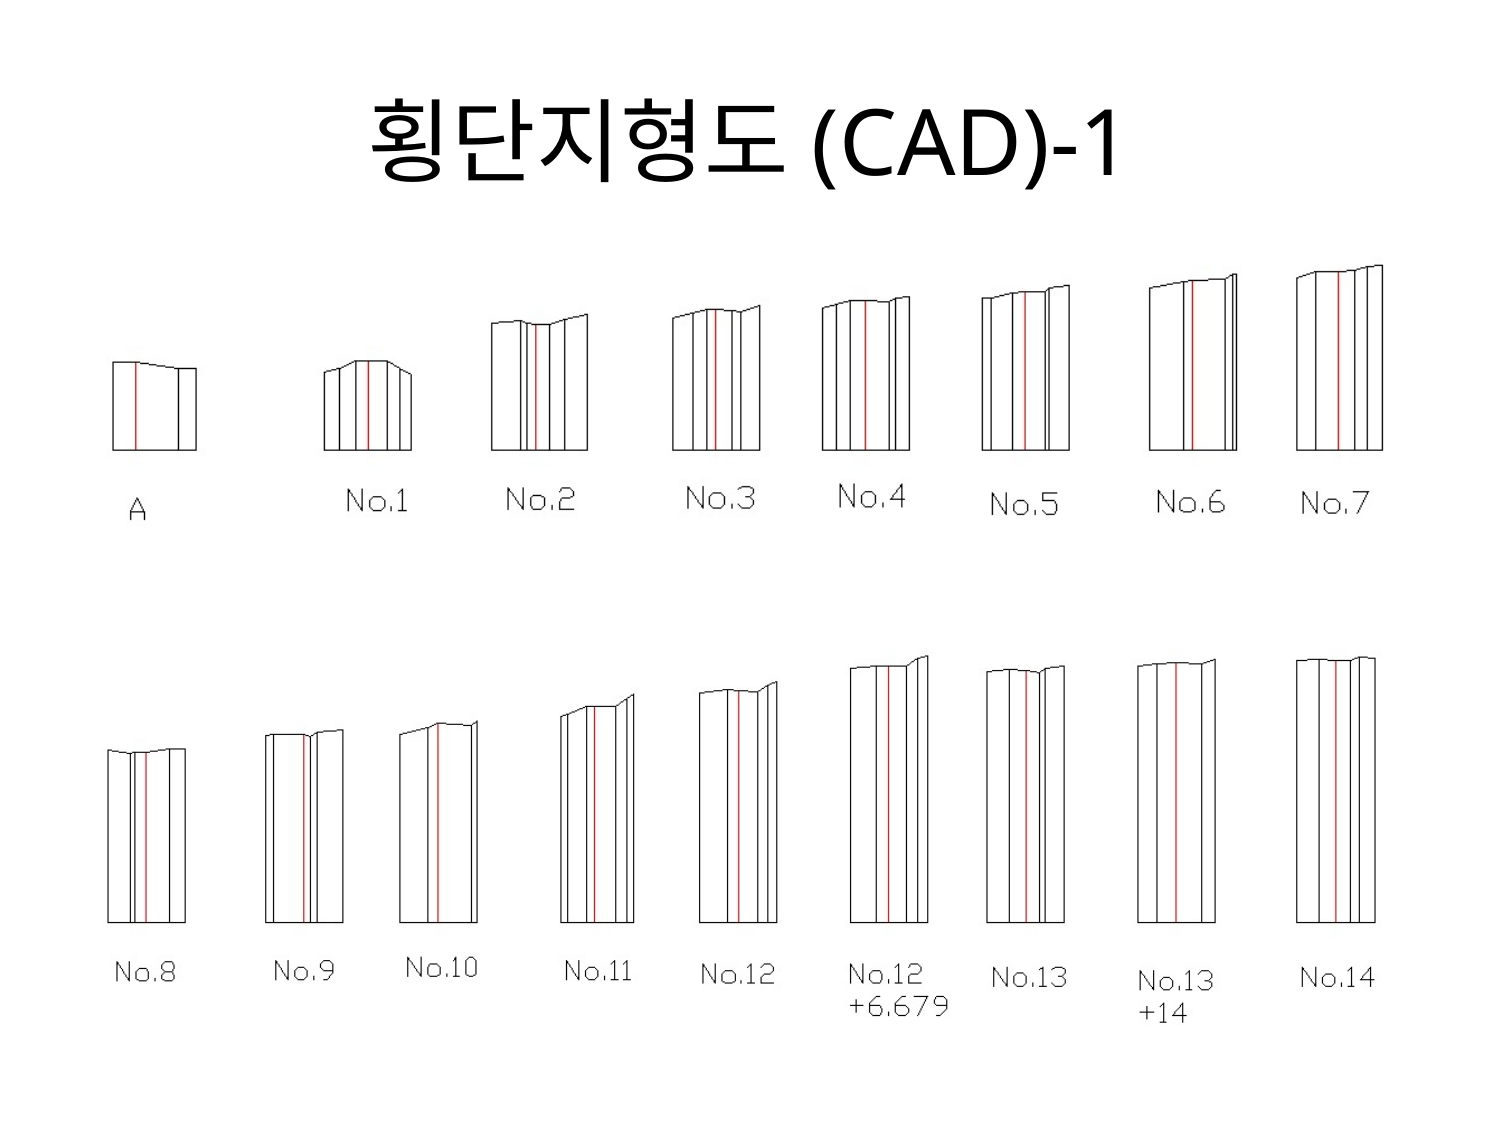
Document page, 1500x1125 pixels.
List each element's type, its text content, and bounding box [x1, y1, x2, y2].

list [93, 632, 1399, 1044]
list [105, 245, 1398, 540]
title 횡단지형도(CAD)-1 [75, 45, 1425, 233]
